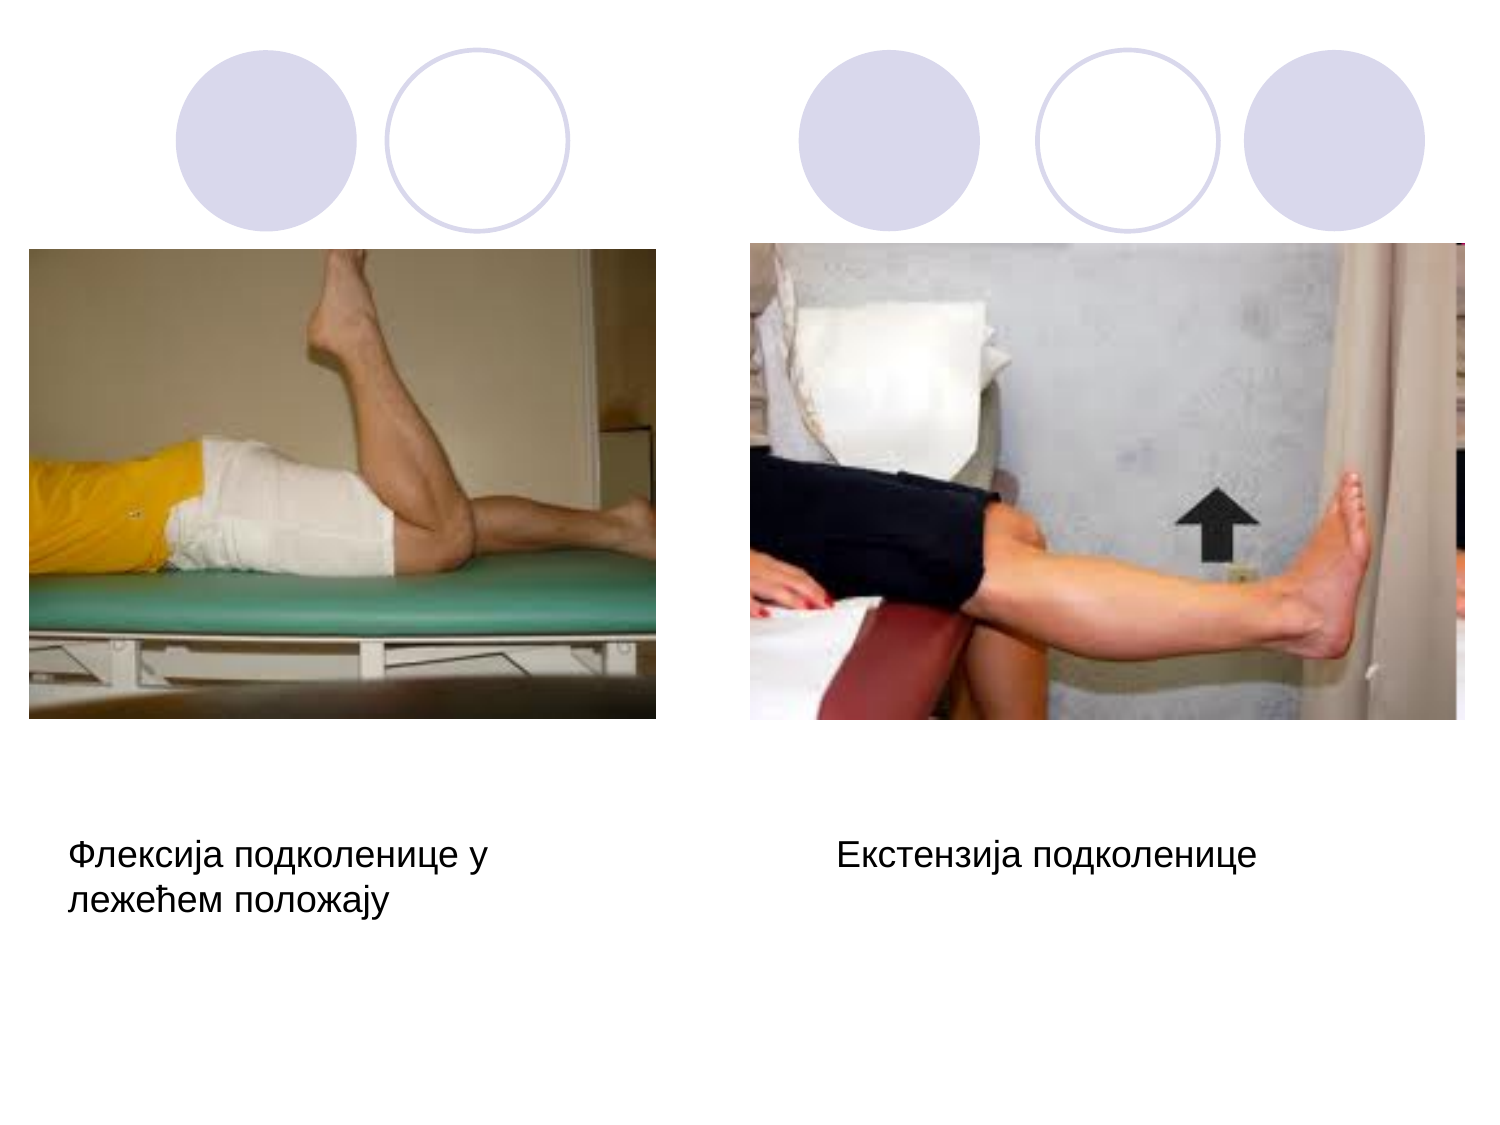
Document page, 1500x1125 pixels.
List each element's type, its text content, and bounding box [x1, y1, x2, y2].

text_box Екстензија подколенице [821, 822, 1284, 928]
text_box Флексија подколенице у лежећем положају [53, 822, 633, 928]
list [29, 249, 656, 719]
picture [749, 243, 1466, 720]
